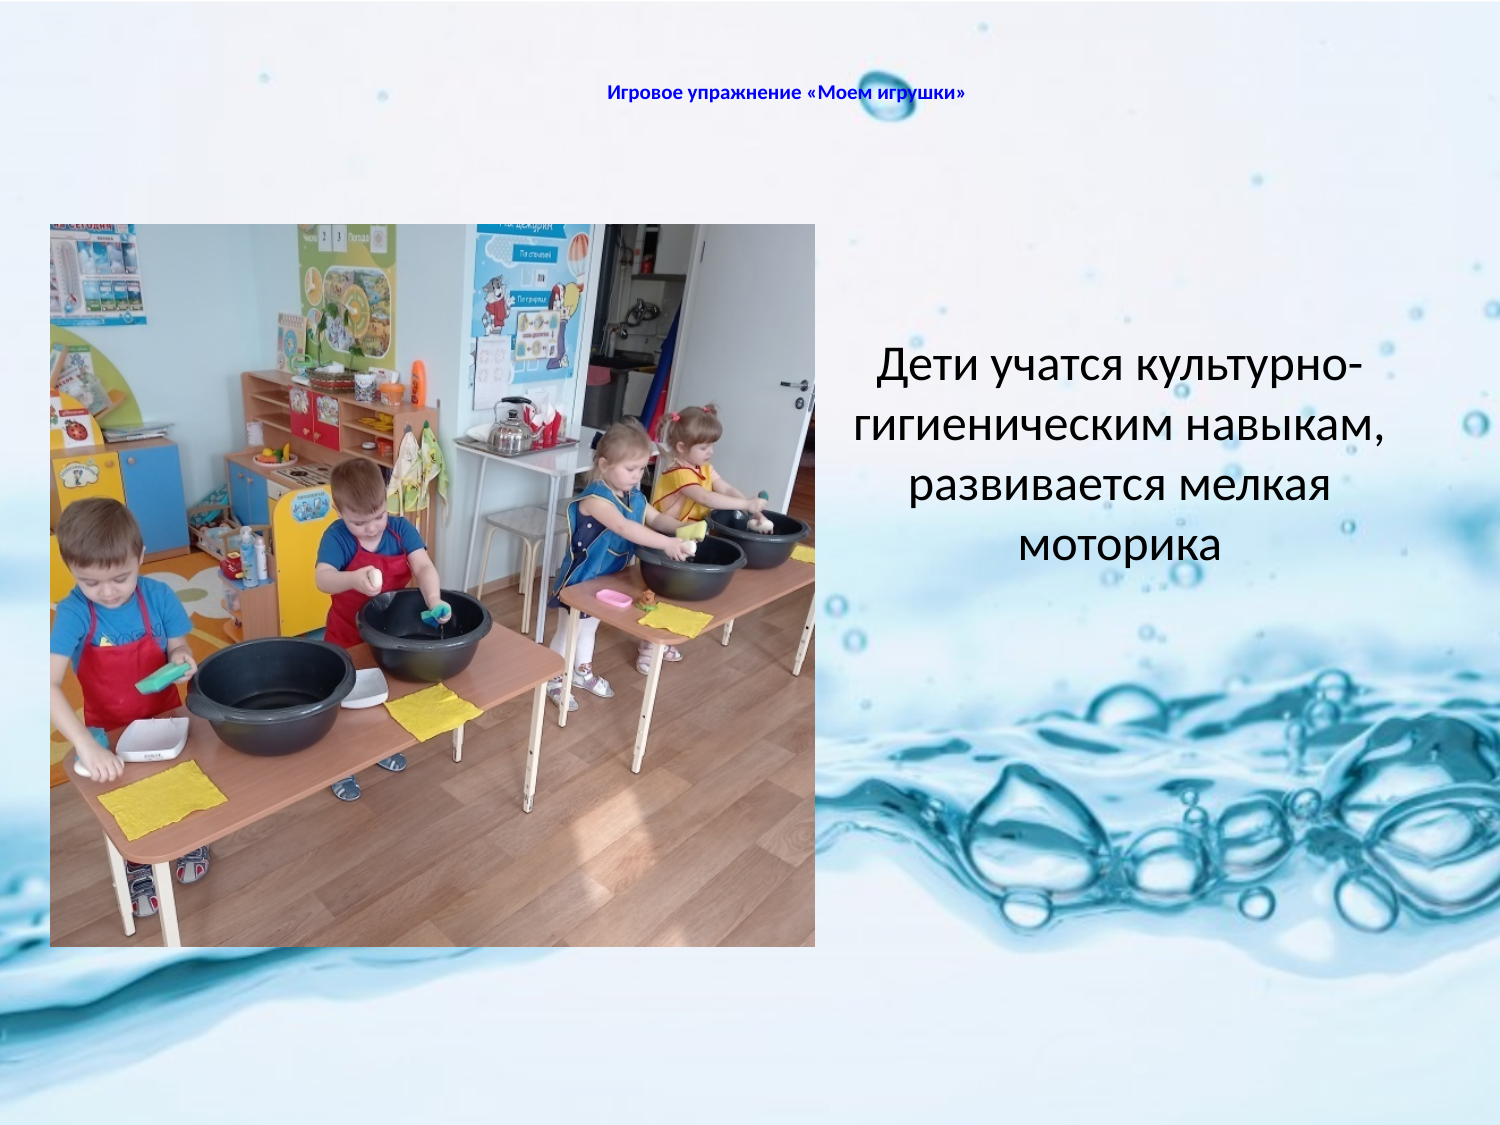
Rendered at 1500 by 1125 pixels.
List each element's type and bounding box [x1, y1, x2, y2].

list [49, 224, 815, 947]
picture [0, 0, 1500, 1125]
